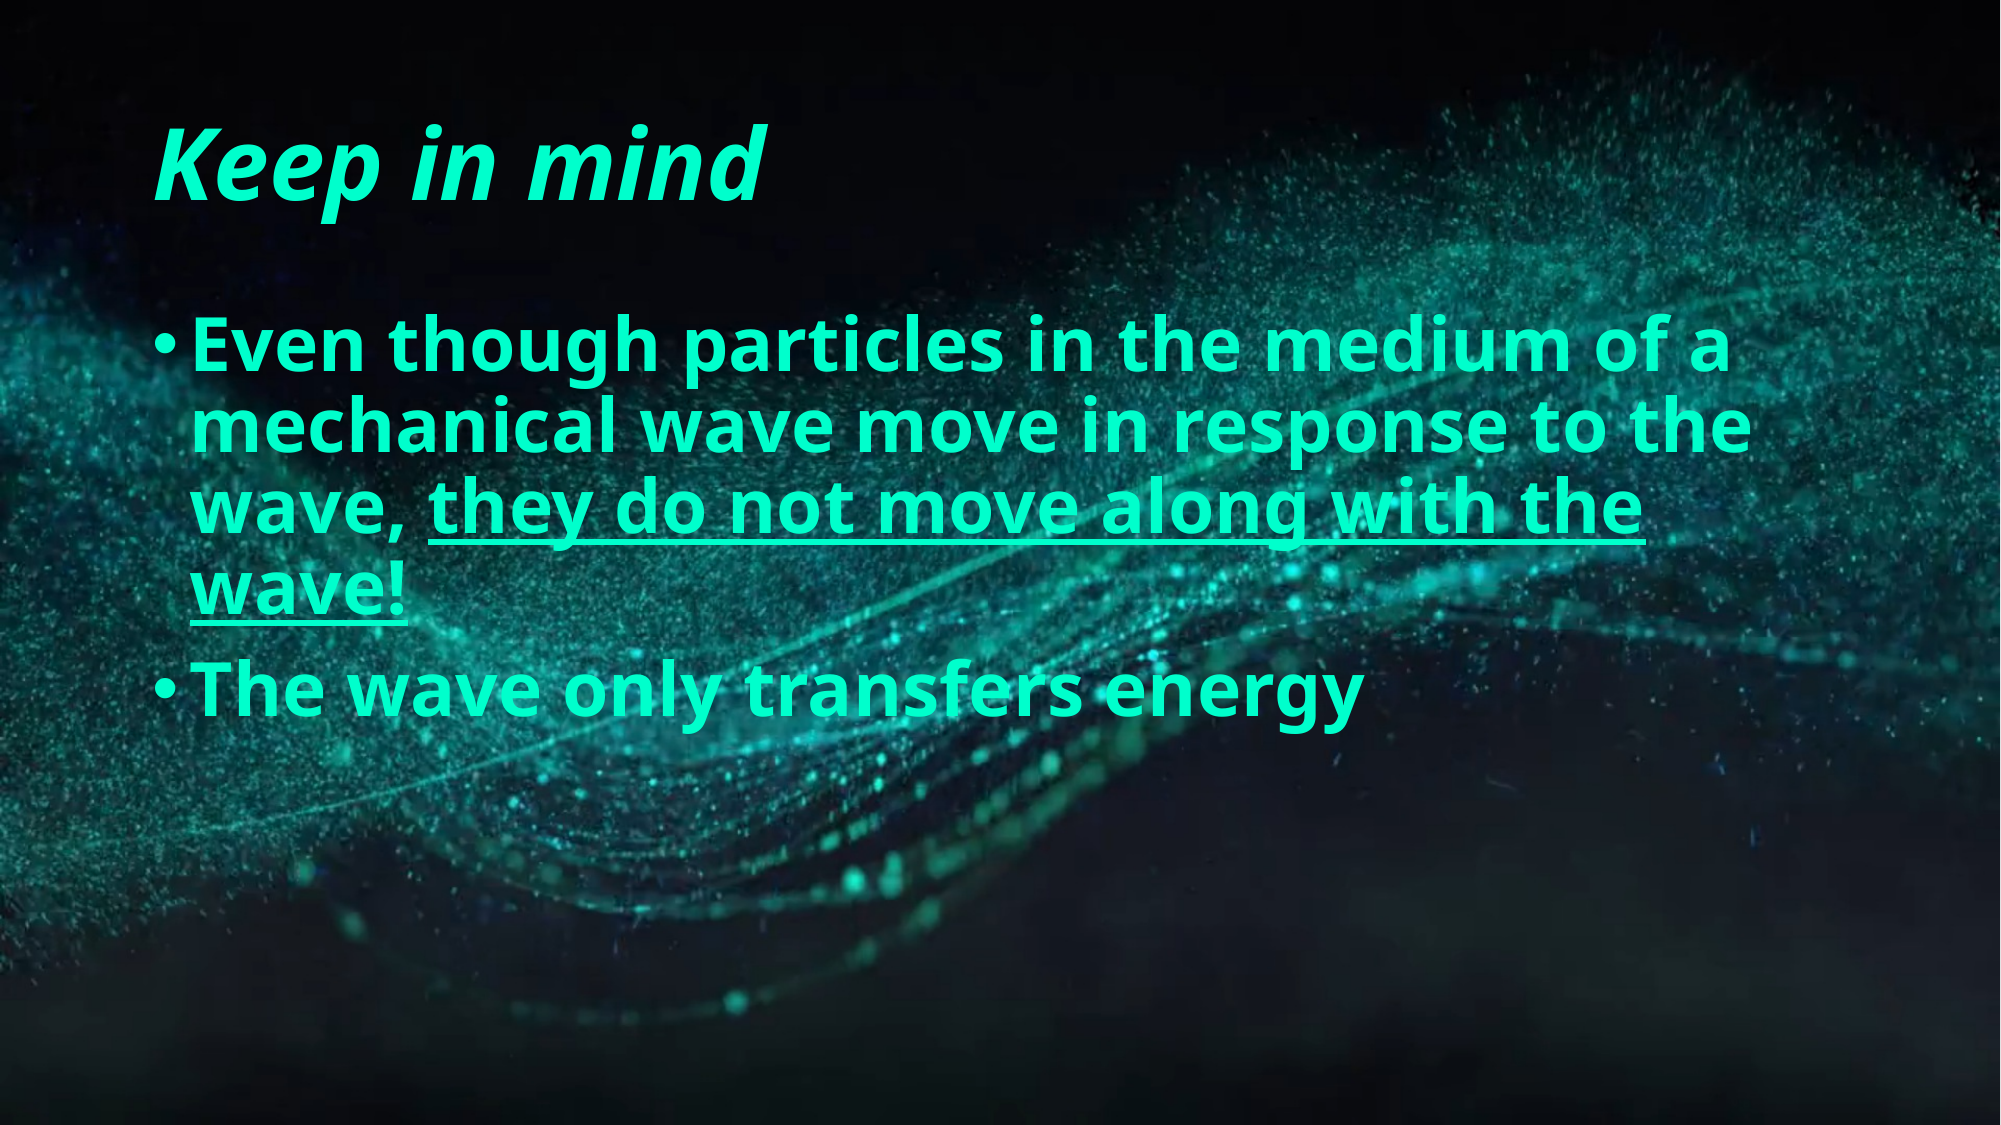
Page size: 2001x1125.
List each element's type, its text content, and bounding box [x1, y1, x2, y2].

title Keep in mind [137, 59, 1863, 278]
picture [0, 0, 2001, 1125]
list Even though particles in the medium of a mechanical wave move in response to the wave, they do not move along with the wave! The wave only transfers energy [137, 299, 1863, 1014]
